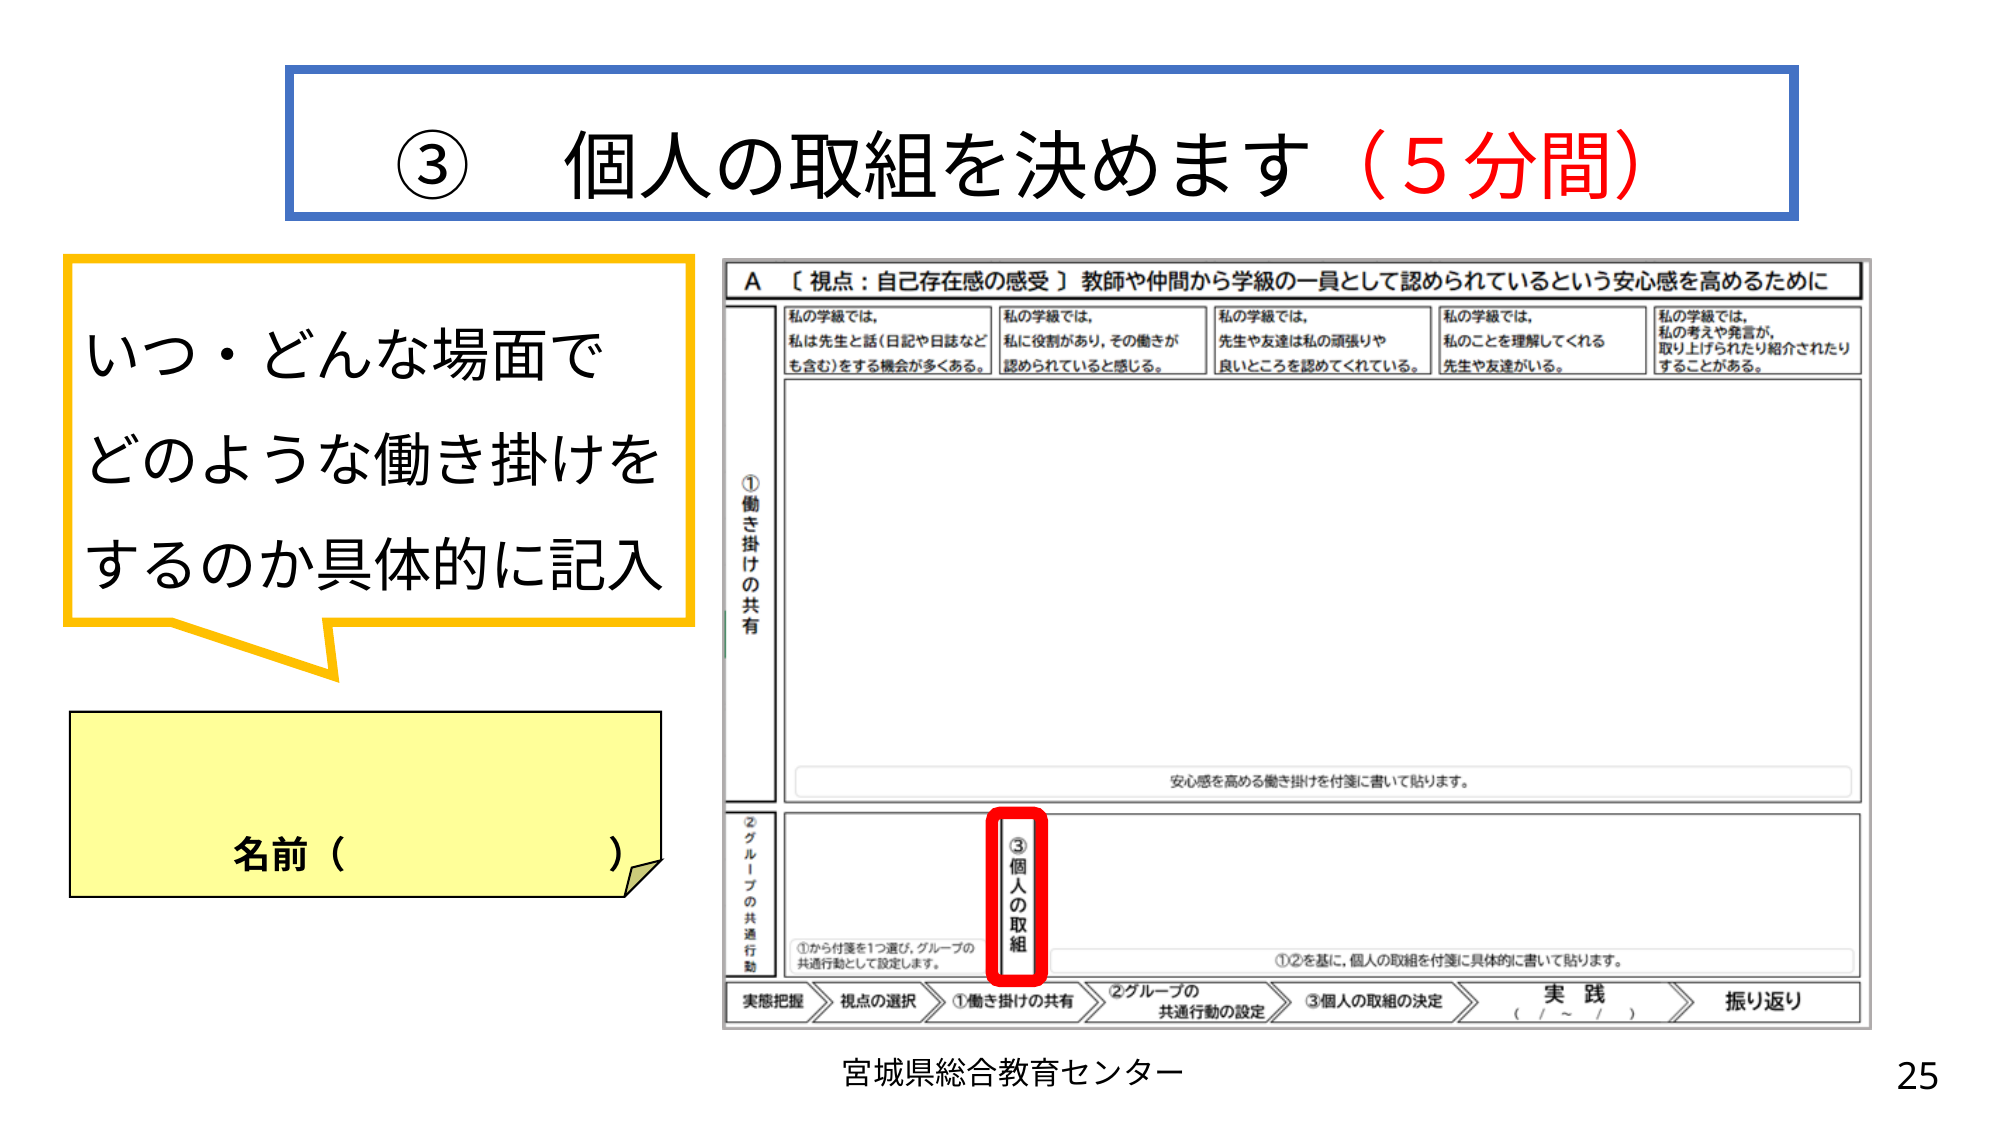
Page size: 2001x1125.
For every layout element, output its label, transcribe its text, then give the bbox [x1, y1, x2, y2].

text_box 名前（ ） [68, 710, 665, 898]
text_box ③ 個人の取組を決めます（５分間） [289, 68, 1795, 217]
text_box いつ・どんな場面で どのような働き掛けを するのか具体的に記入 [66, 257, 692, 678]
picture [722, 258, 1872, 1031]
